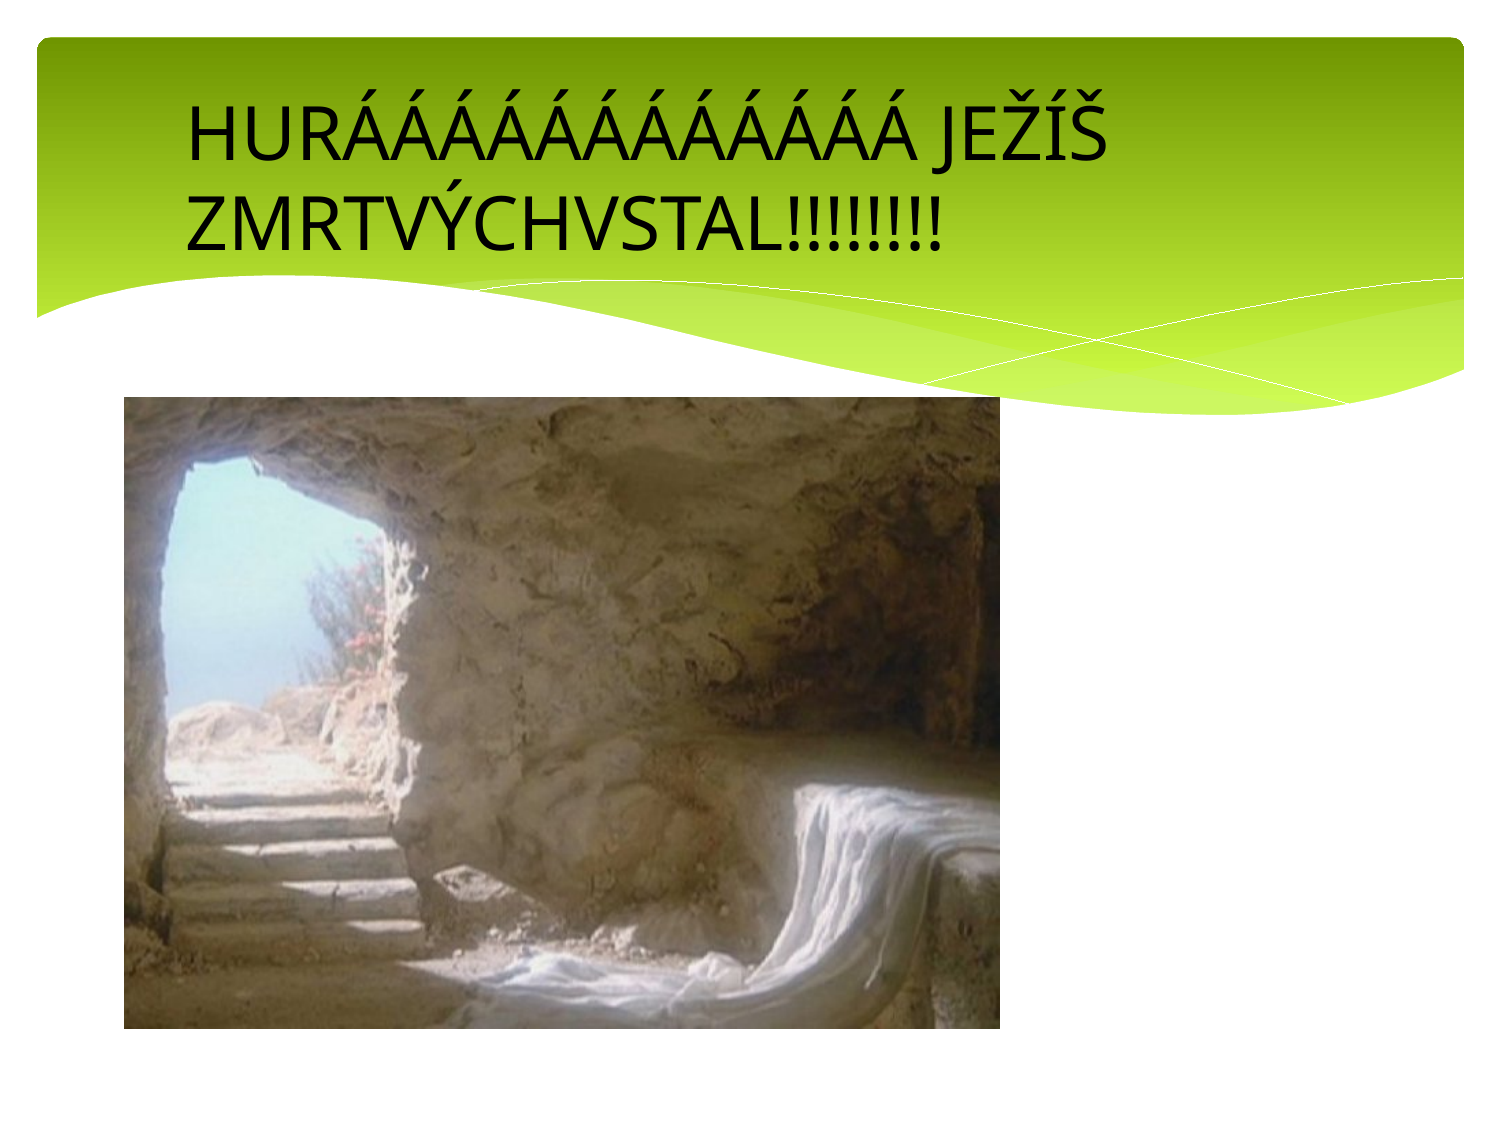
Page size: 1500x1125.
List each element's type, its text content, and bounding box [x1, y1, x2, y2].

text_box HURÁÁÁÁÁÁÁÁÁÁÁÁ JEŽÍŠ ZMRTVÝCHVSTAL!!!!!!!! [171, 78, 1306, 273]
picture [124, 396, 1000, 1030]
